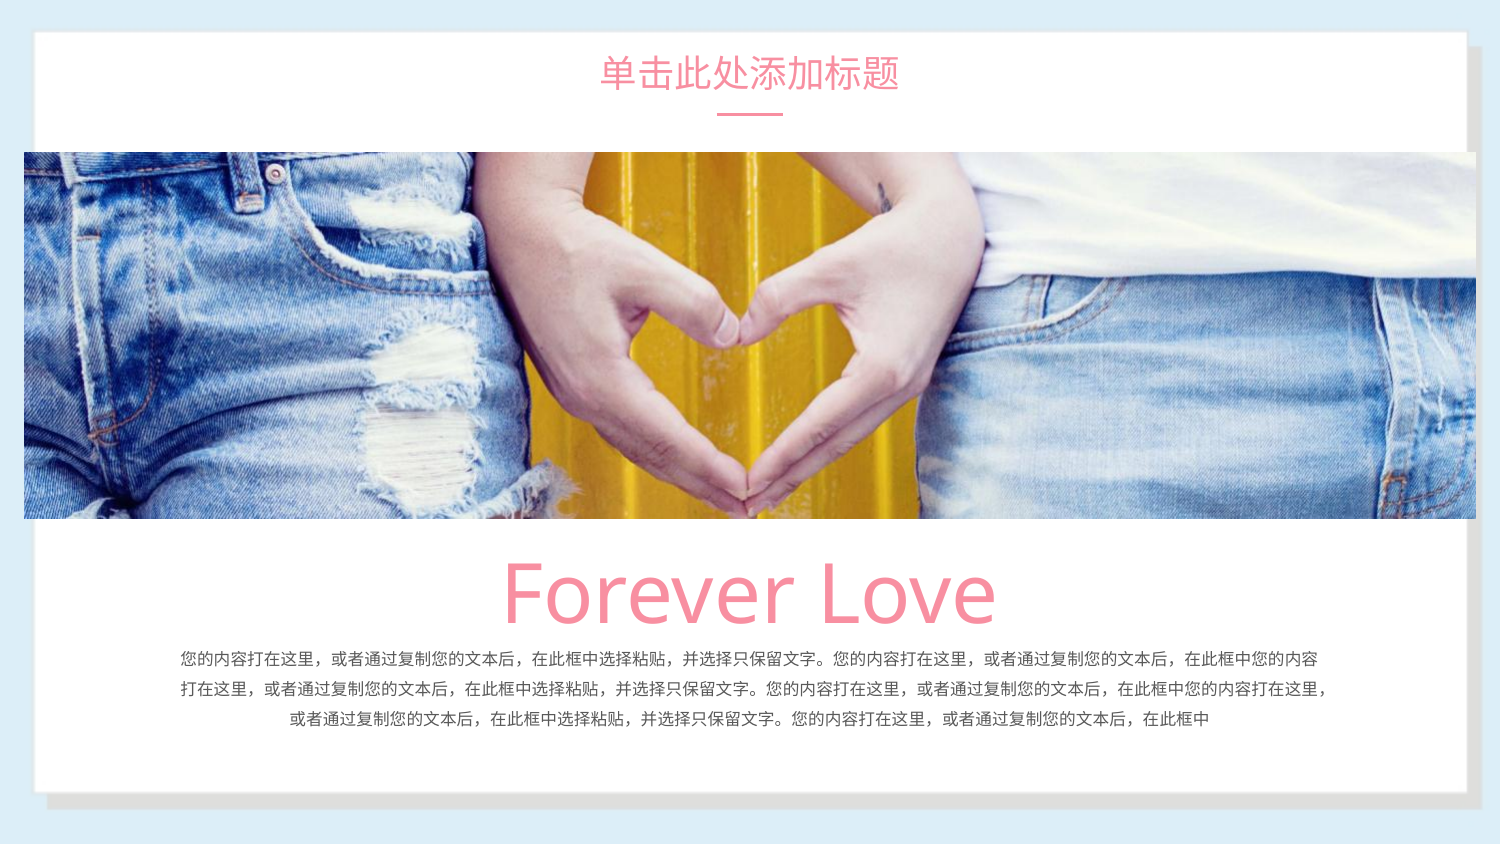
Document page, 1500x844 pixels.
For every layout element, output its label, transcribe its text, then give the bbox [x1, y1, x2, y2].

picture [0, 0, 1500, 844]
text_box 您的内容打在这里，或者通过复制您的文本后，在此框中选择粘贴，并选择只保留文字。您的内容打在这里，或者通过复制您的文本后，在此框中您的内容打在这里，或者通过复制您的文本后，在此框中选择粘贴，并选择只保留文字。您的内容打在这里，或者通过复制您的文本后，在此框中您的内容打在这里，或者通过复制您的文本后，在此框中选择粘贴，并选择只保留文字。您的内容打在这里，或者通过复制您的文本后，在此框中 [158, 631, 1341, 737]
text_box Forever Love [485, 532, 1014, 631]
text_box 单击此处添加标题 [585, 42, 915, 103]
